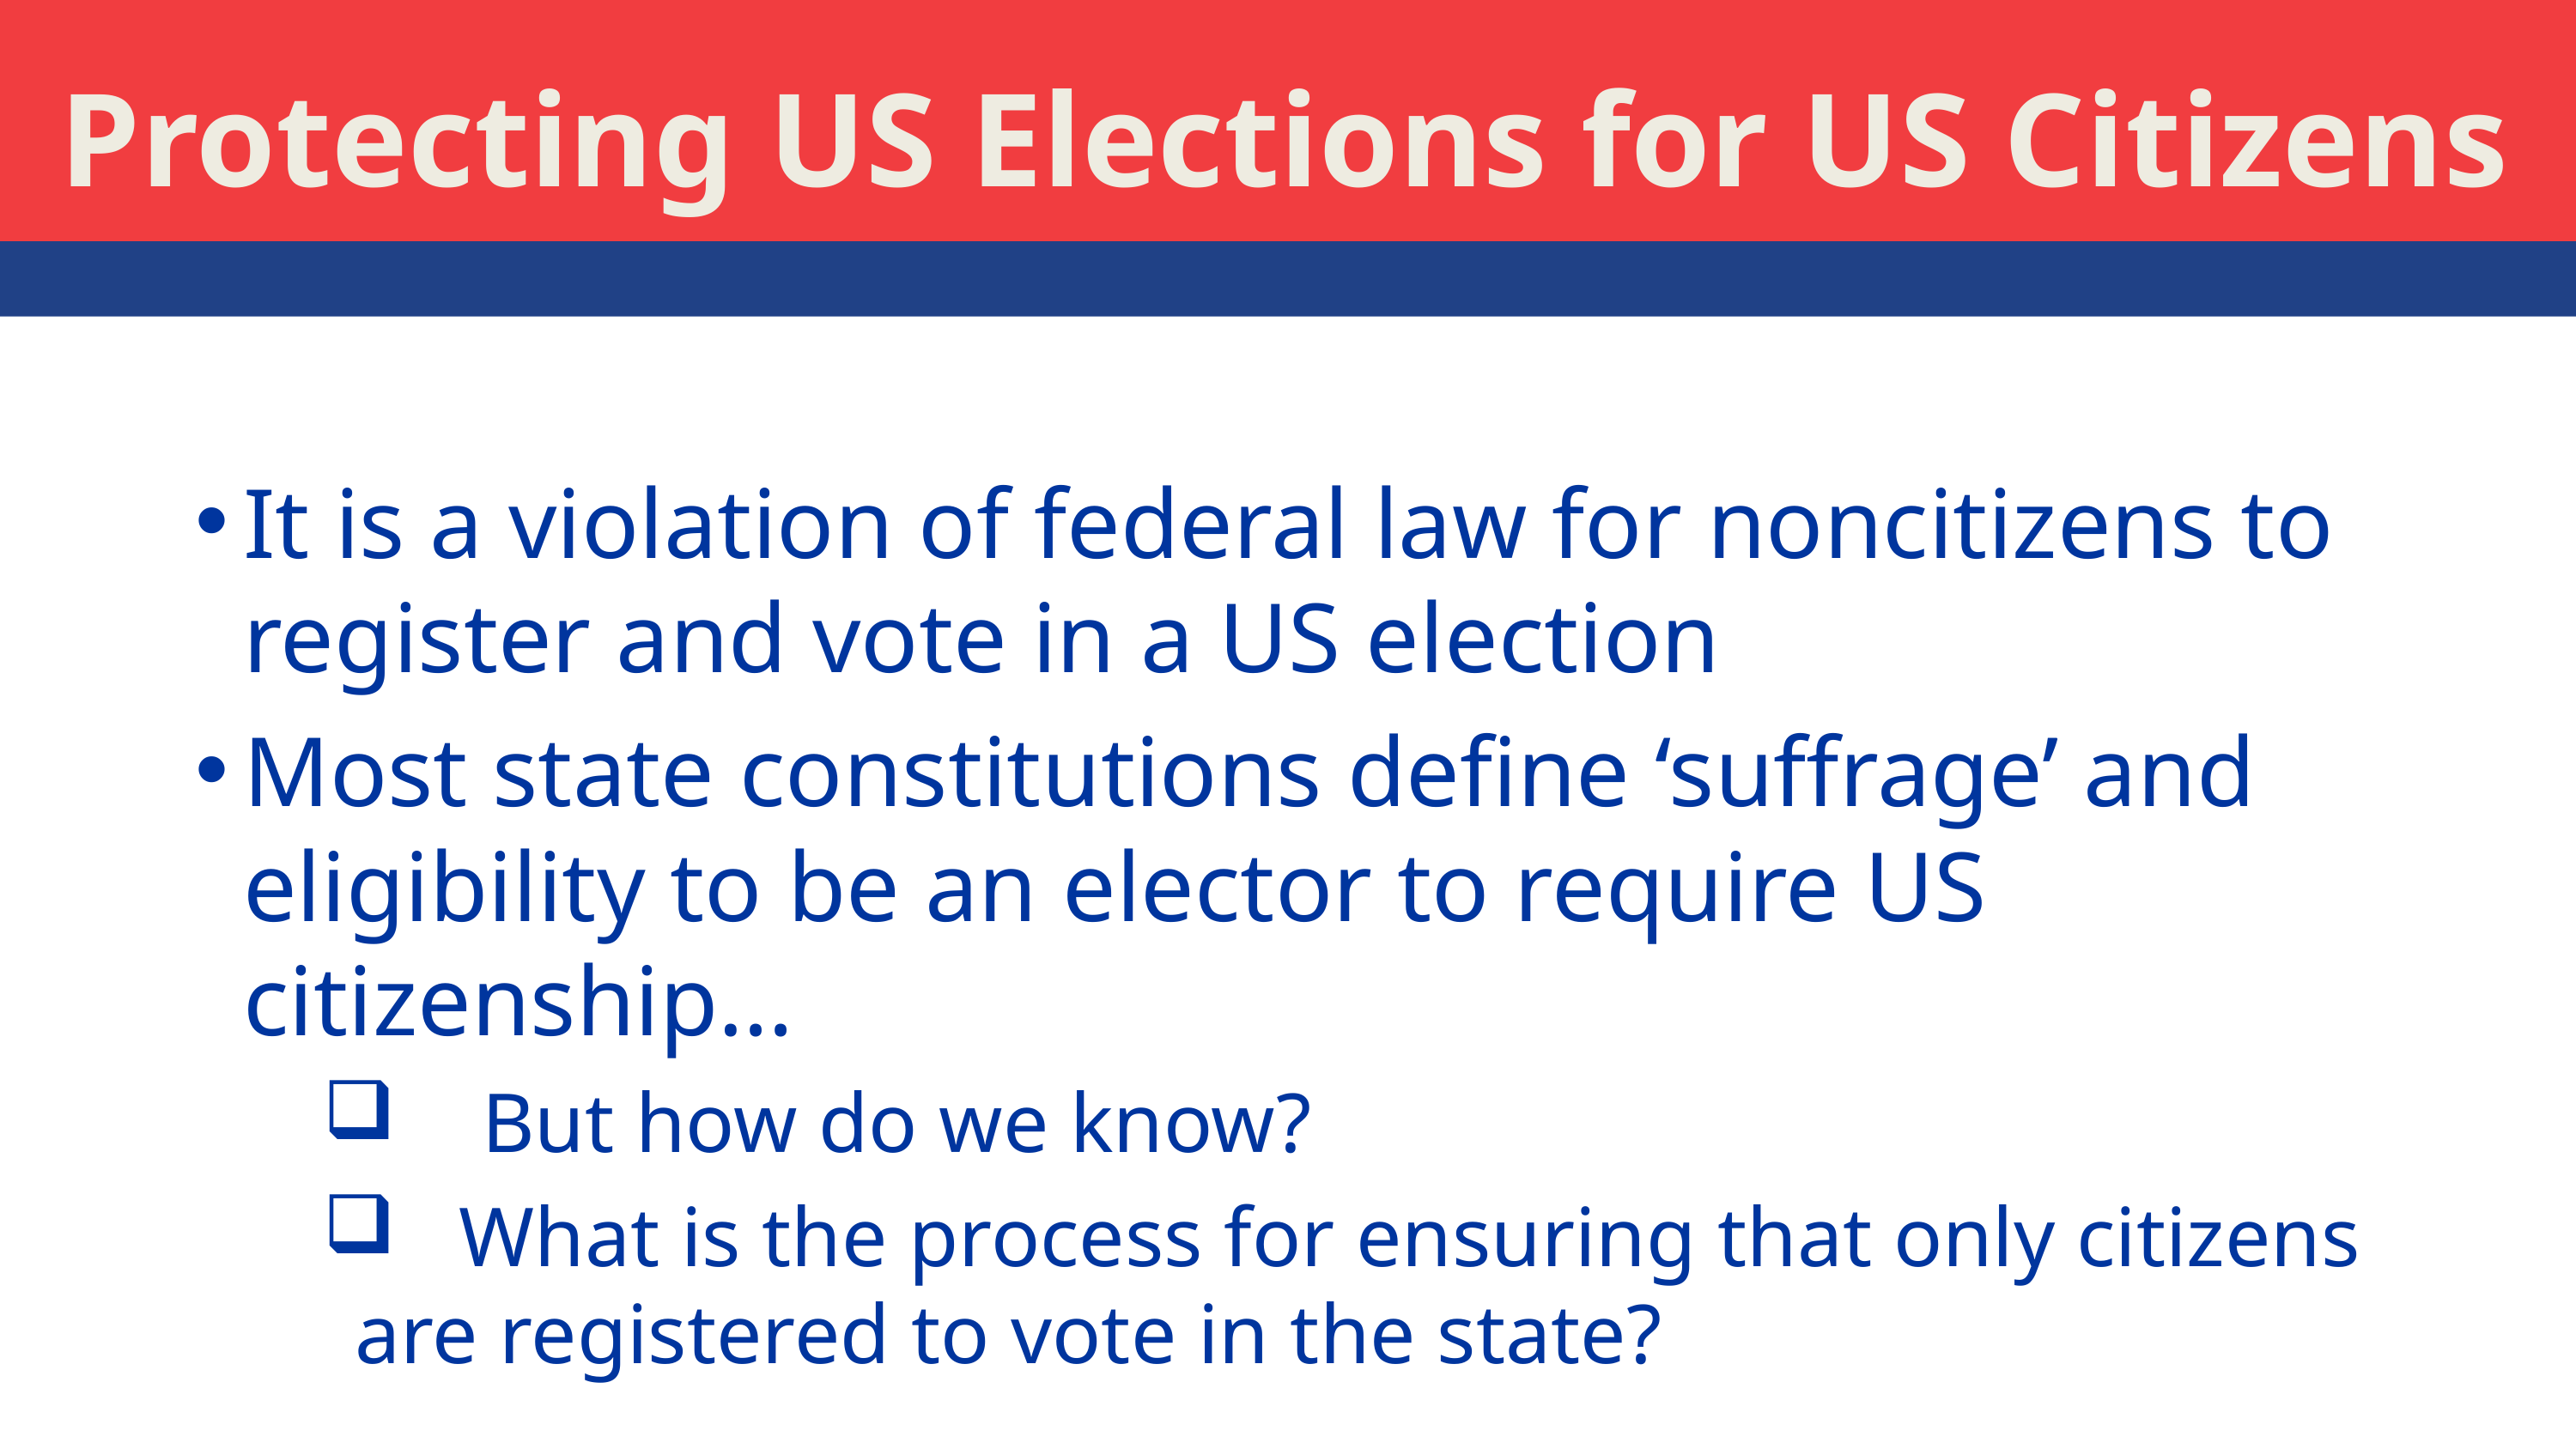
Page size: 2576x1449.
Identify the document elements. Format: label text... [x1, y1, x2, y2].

title Protecting US Elections for US Citizens [0, 0, 2576, 239]
list It is a violation of federal law for noncitizens to register and vote in a US election Most state constitutions define ‘suffrage’ and eligibility to be an elector to require US citizenship… But how do we know? What is the process for ensuring that only citizens are registered to vote in the state? [182, 456, 2437, 1390]
text_box [0, 239, 2576, 318]
